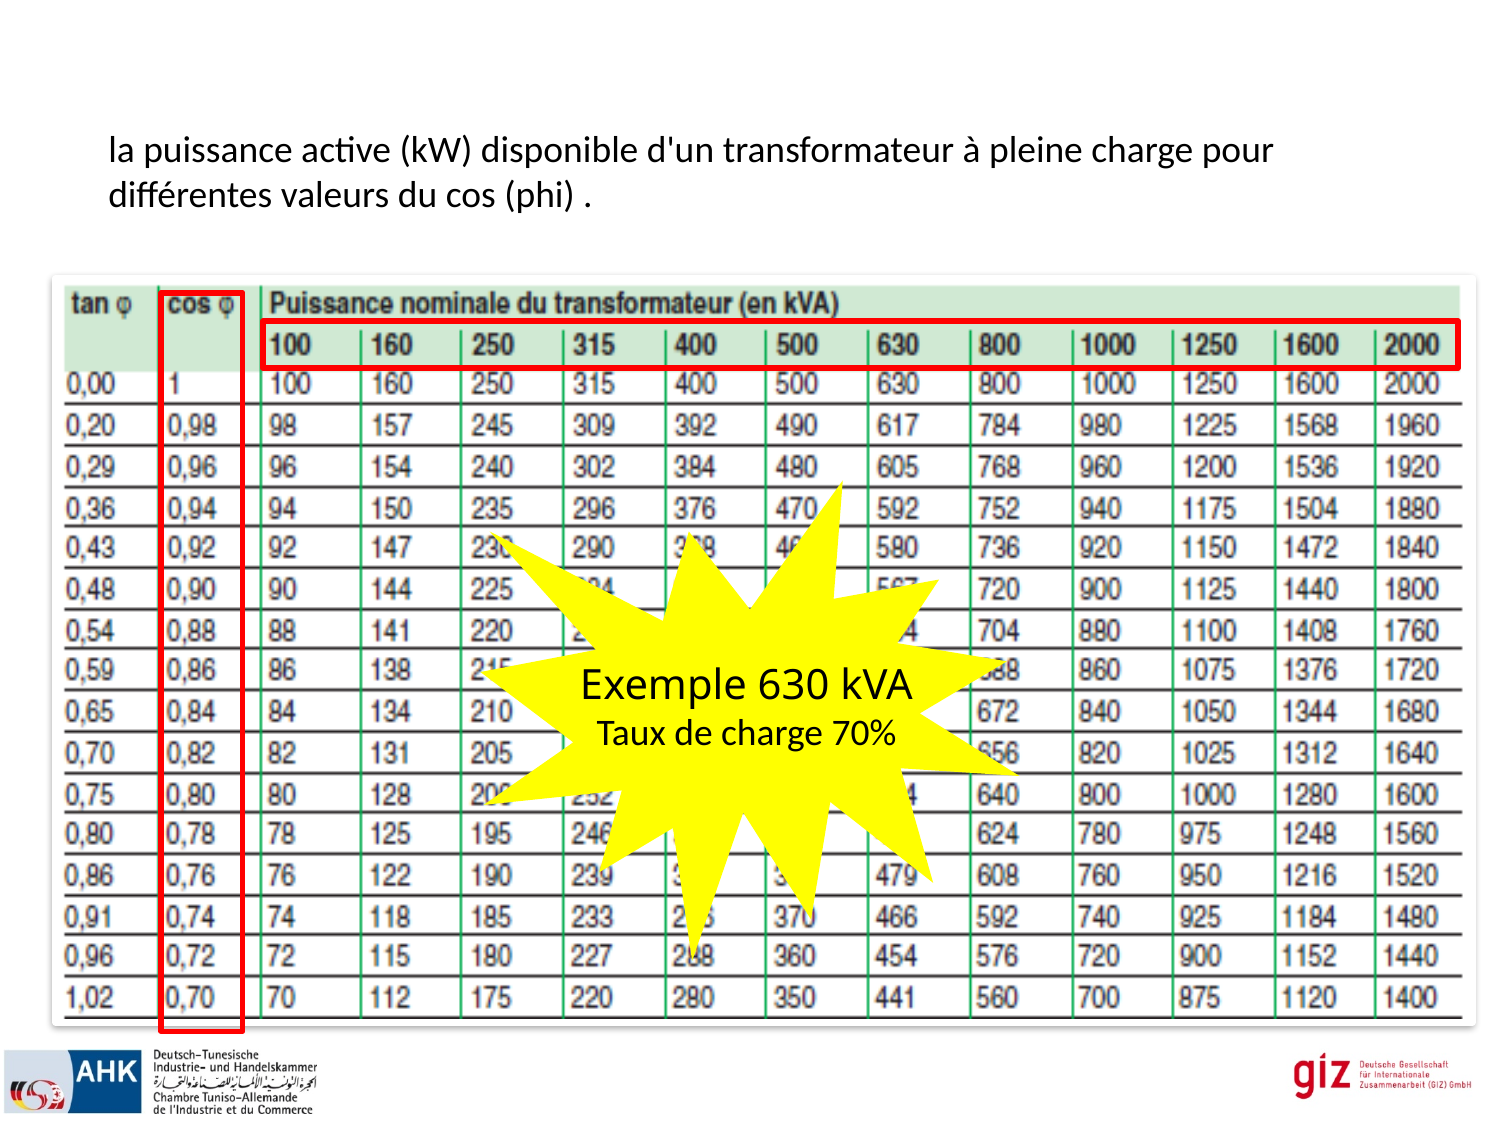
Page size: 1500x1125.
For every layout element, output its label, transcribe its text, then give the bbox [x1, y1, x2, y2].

text_box la puissance active (kW) disponible d'un transformateur à pleine charge pour différentes valeurs du cos (phi) . [93, 117, 1430, 222]
text_box [160, 1028, 243, 1032]
picture [1275, 1031, 1500, 1125]
picture [3, 1049, 317, 1114]
picture [58, 280, 1470, 1020]
